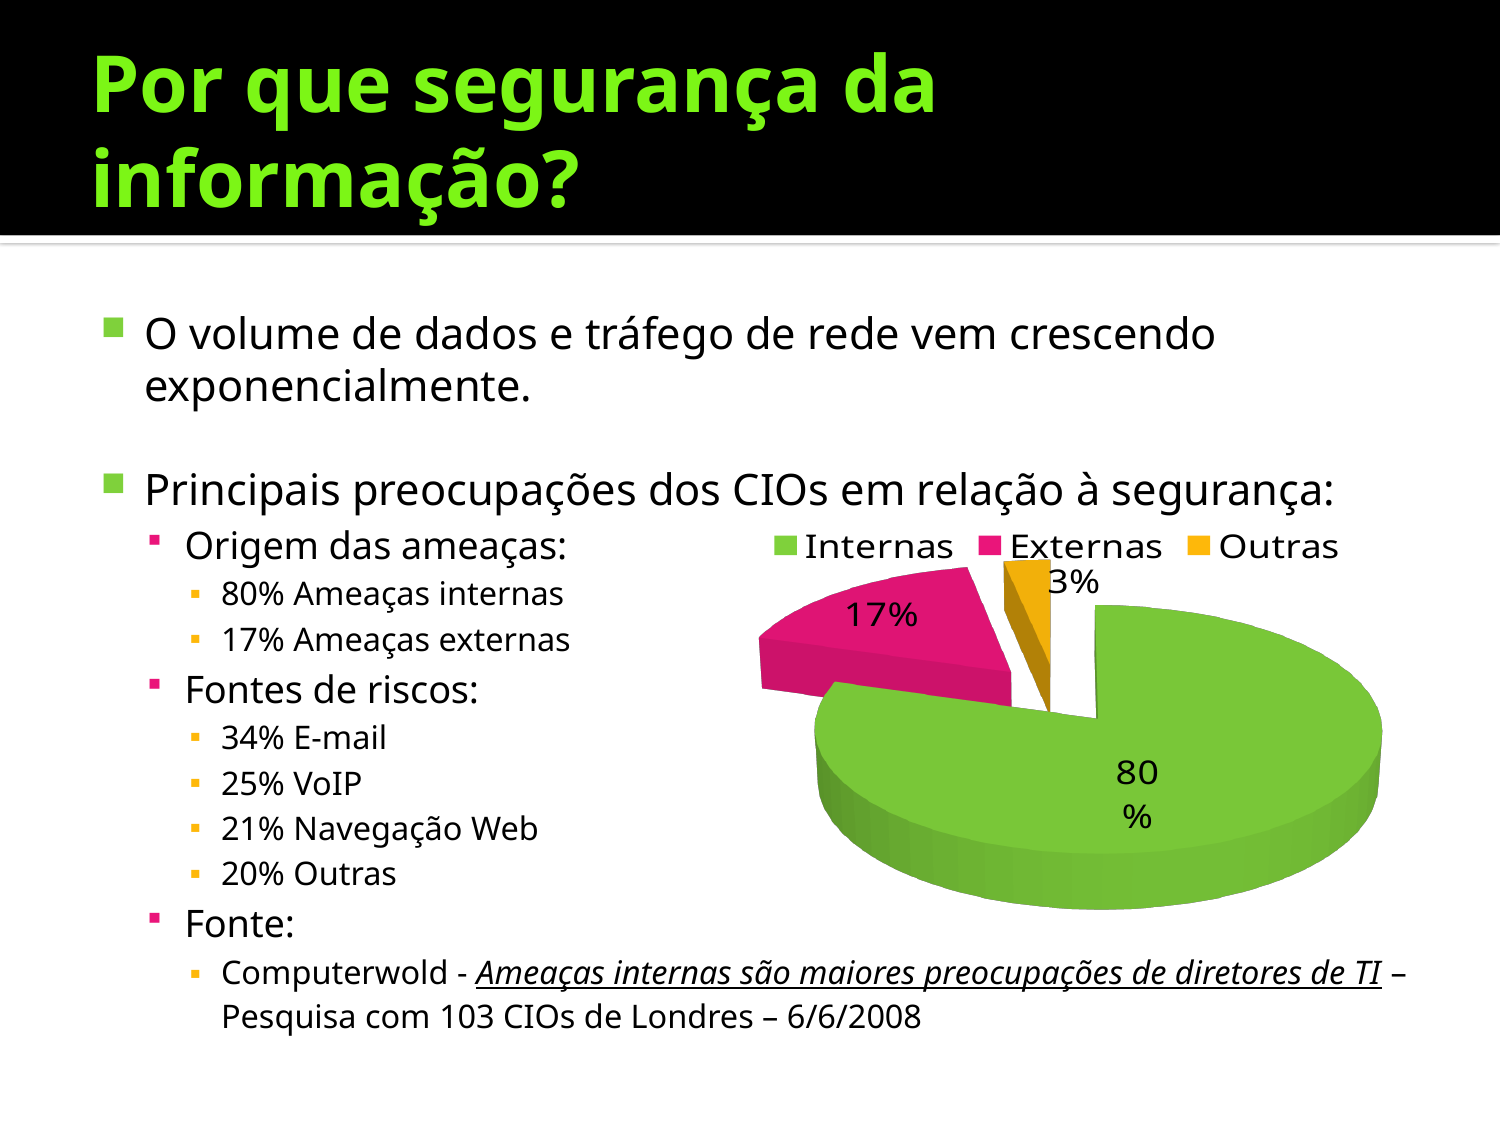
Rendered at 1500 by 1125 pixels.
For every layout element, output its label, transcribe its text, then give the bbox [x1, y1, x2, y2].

list O volume de dados e tráfego de rede vem crescendo exponencialmente. Principais preocupações dos CIOs em relação à segurança: Origem das ameaças: 80% Ameaças internas 17% Ameaças externas Fontes de riscos: 34% E-mail 25% VoIP 21% Navegação Web 20% Outras Fonte: Computerwold - Ameaças internas são maiores preocupações de diretores de TI – Pesquisa com 103 CIOs de Londres – 6/6/2008 [75, 291, 1425, 1050]
title Por que segurança da informação? [75, 25, 1425, 231]
chart [644, 515, 1469, 972]
